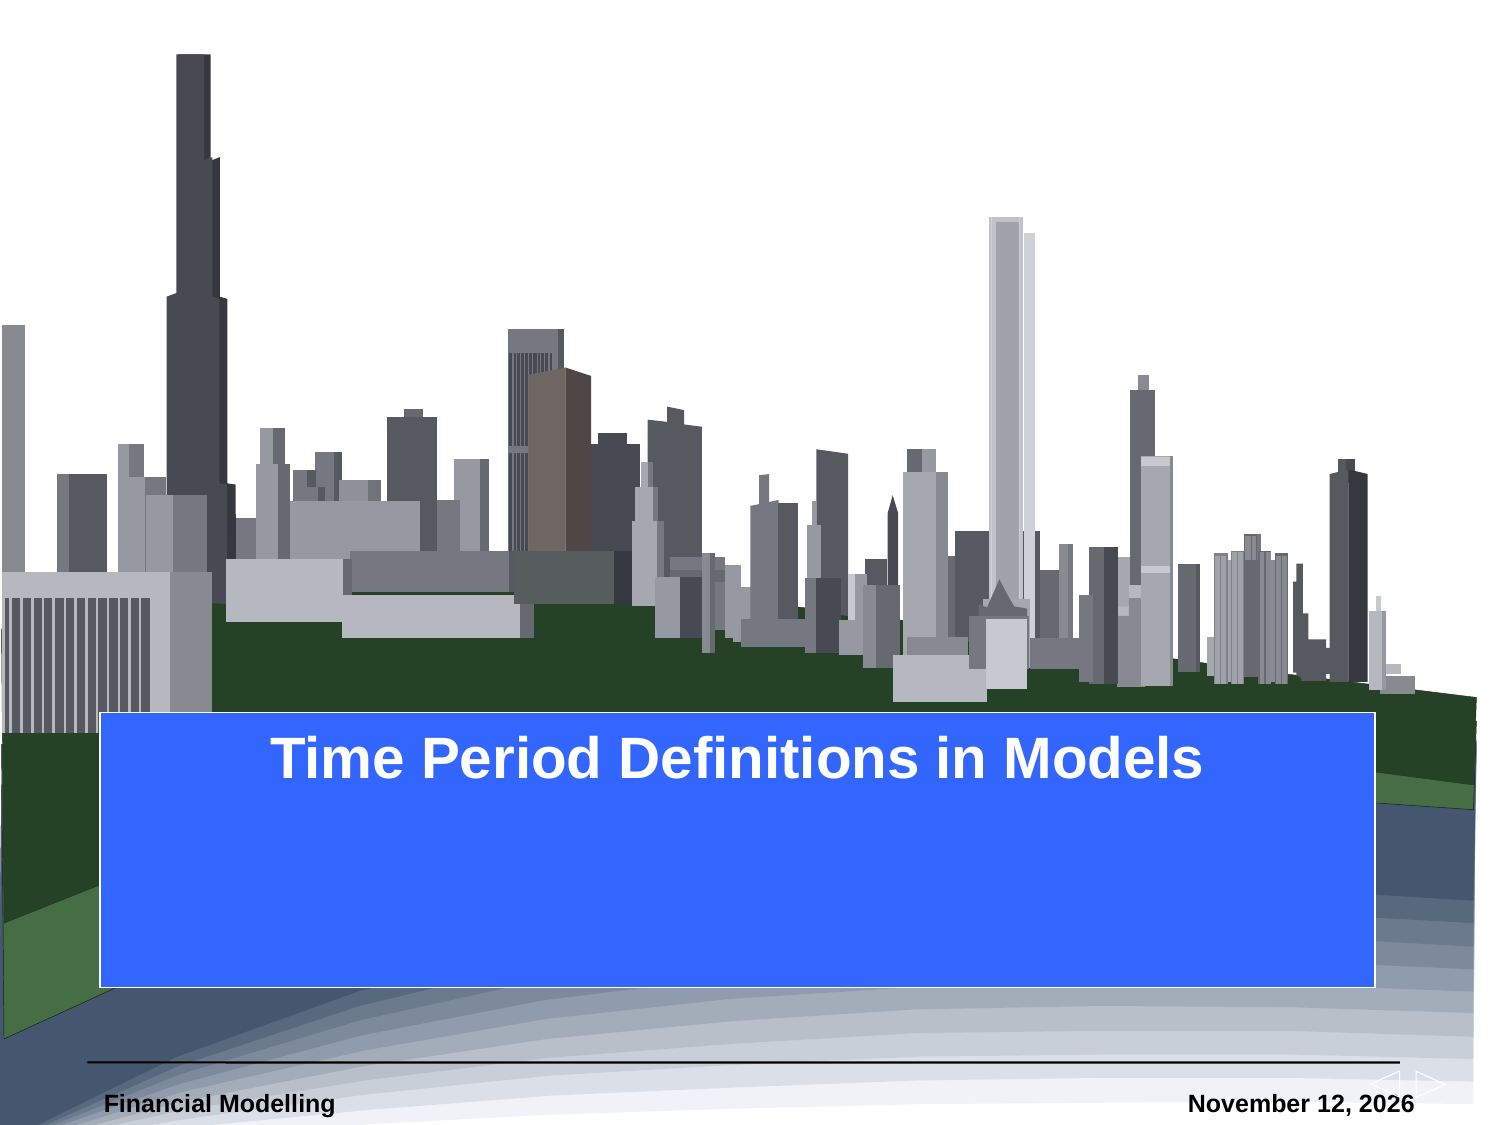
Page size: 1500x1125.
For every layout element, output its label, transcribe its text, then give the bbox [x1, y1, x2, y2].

title Time Period Definitions in Models [99, 712, 1376, 988]
